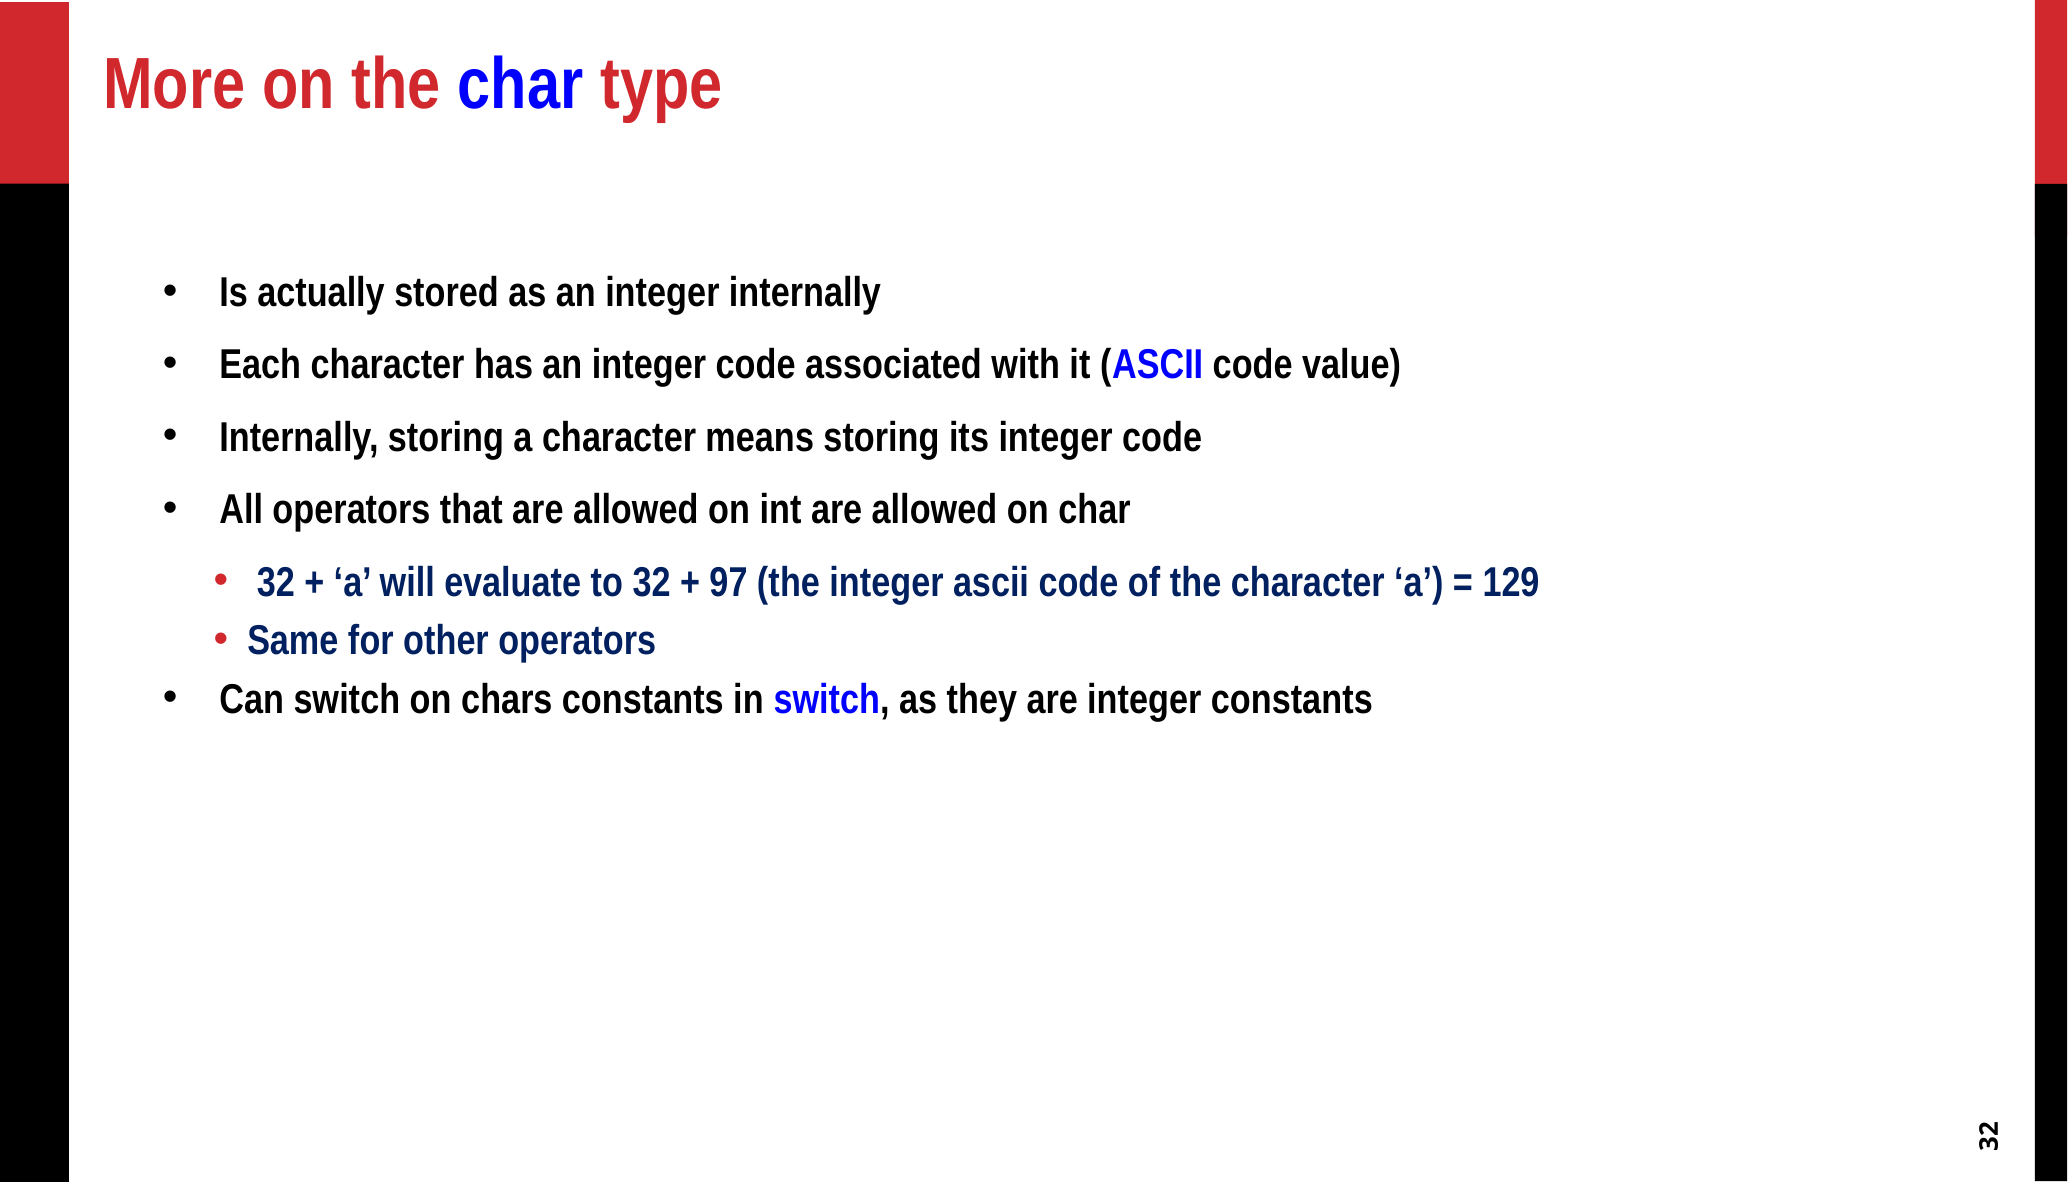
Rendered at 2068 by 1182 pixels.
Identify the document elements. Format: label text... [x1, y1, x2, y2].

title More on the char type [86, 26, 2016, 132]
list Is actually stored as an integer internally Each character has an integer code associated with it (ASCII code value) Internally, storing a character means storing its integer code All operators that are allowed on int are allowed on char 32 + ‘a’ will evaluate to 32 + 97 (the integer ascii code of the character ‘a’) = 129 Same for other operators Can switch on chars constants in switch, as they are integer constants [146, 256, 1575, 1102]
slide_number ‹#› [1963, 1046, 2016, 1169]
